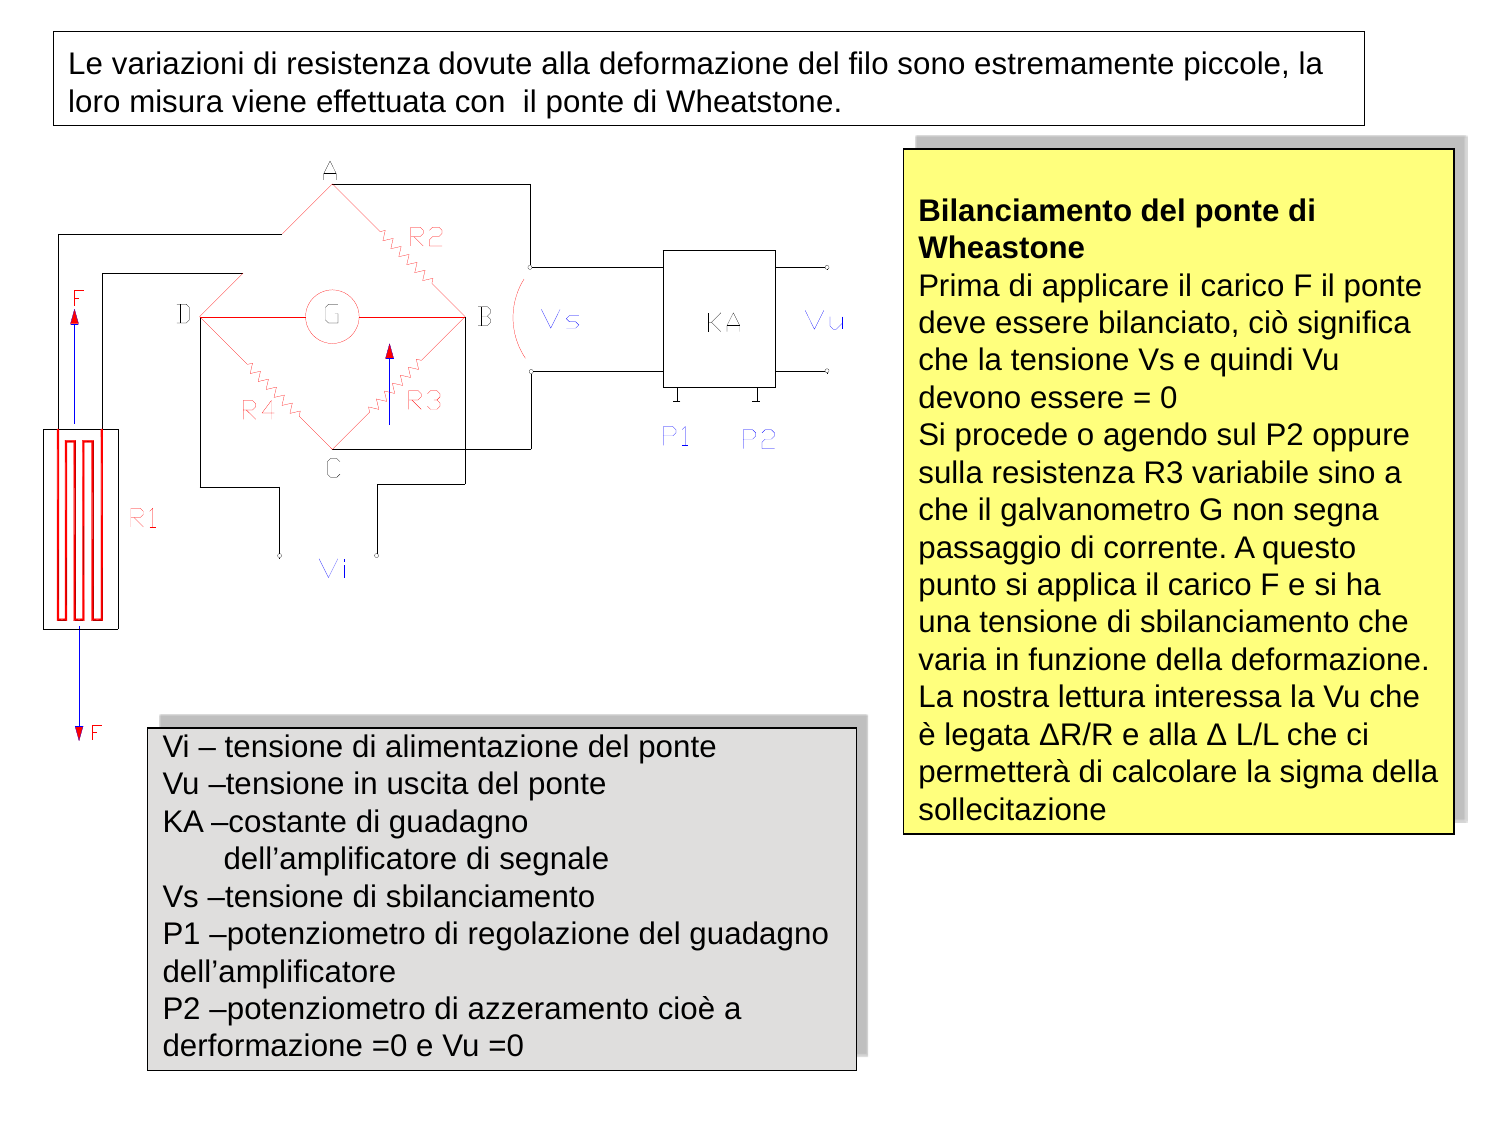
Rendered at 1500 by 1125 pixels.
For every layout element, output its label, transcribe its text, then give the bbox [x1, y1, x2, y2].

title Le variazioni di resistenza dovute alla deformazione del filo sono estremamente piccole, la loro misura viene effettuata con il ponte di Wheatstone. [53, 31, 1365, 126]
text_box Vi – tensione di alimentazione del ponte Vu –tensione in uscita del ponte KA –costante di guadagno dell’amplificatore di segnale Vs –tensione di sbilanciamento P1 –potenziometro di regolazione del guadagno dell’amplificatore P2 –potenziometro di azzeramento cioè a derformazione =0 e Vu =0 [147, 844, 857, 1071]
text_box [0, 101, 885, 844]
text_box Bilanciamento del ponte di Wheastone Prima di applicare il carico F il ponte deve essere bilanciato, ciò significa che la tensione Vs e quindi Vu devono essere = 0 Si procede o agendo sul P2 oppure sulla resistenza R3 variabile sino a che il galvanometro G non segna passaggio di corrente. A questo punto si applica il carico F e si ha una tensione di sbilanciamento che varia in funzione della deformazione. La nostra lettura interessa la Vu che è legata ΔR/R e alla Δ L/L che ci permetterà di calcolare la sigma della sollecitazione [903, 148, 1455, 834]
